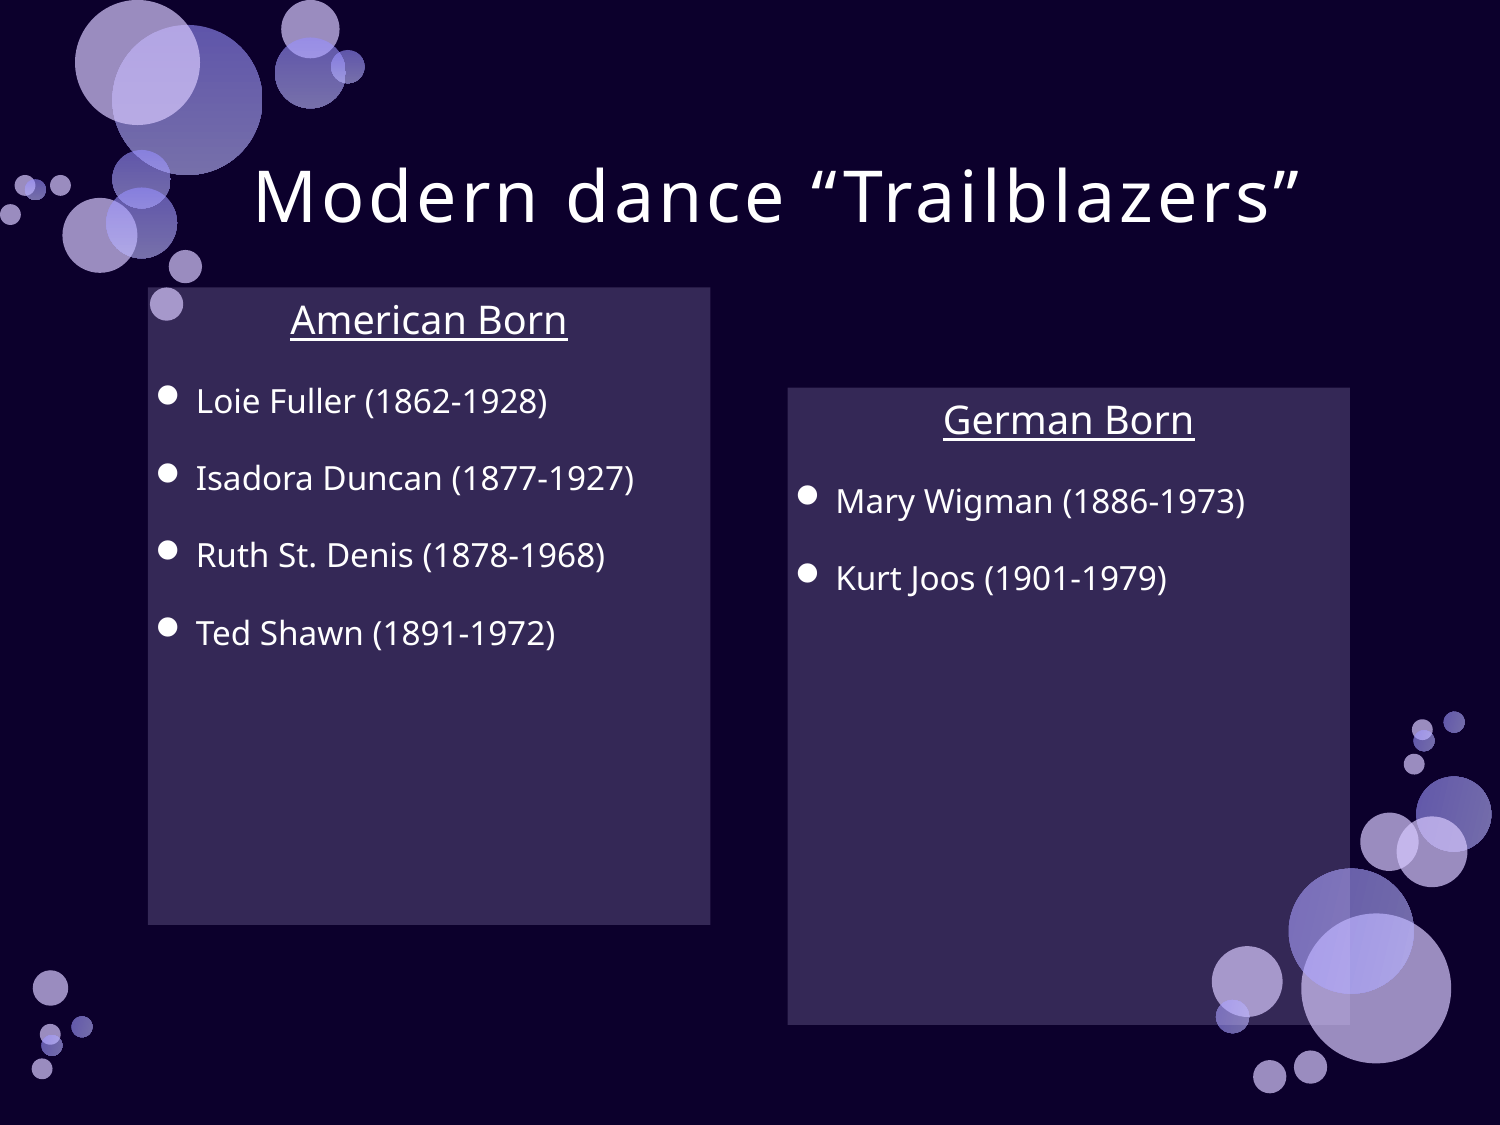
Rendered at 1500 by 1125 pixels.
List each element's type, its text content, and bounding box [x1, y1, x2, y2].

list American Born Loie Fuller (1862-1928) Isadora Duncan (1877-1927) Ruth St. Denis (1878-1968) Ted Shawn (1891-1972) [147, 287, 711, 925]
list German Born Mary Wigman (1886-1973) Kurt Joos (1901-1979) [787, 387, 1350, 1025]
title Modern dance “Trailblazers” [237, 99, 1325, 288]
